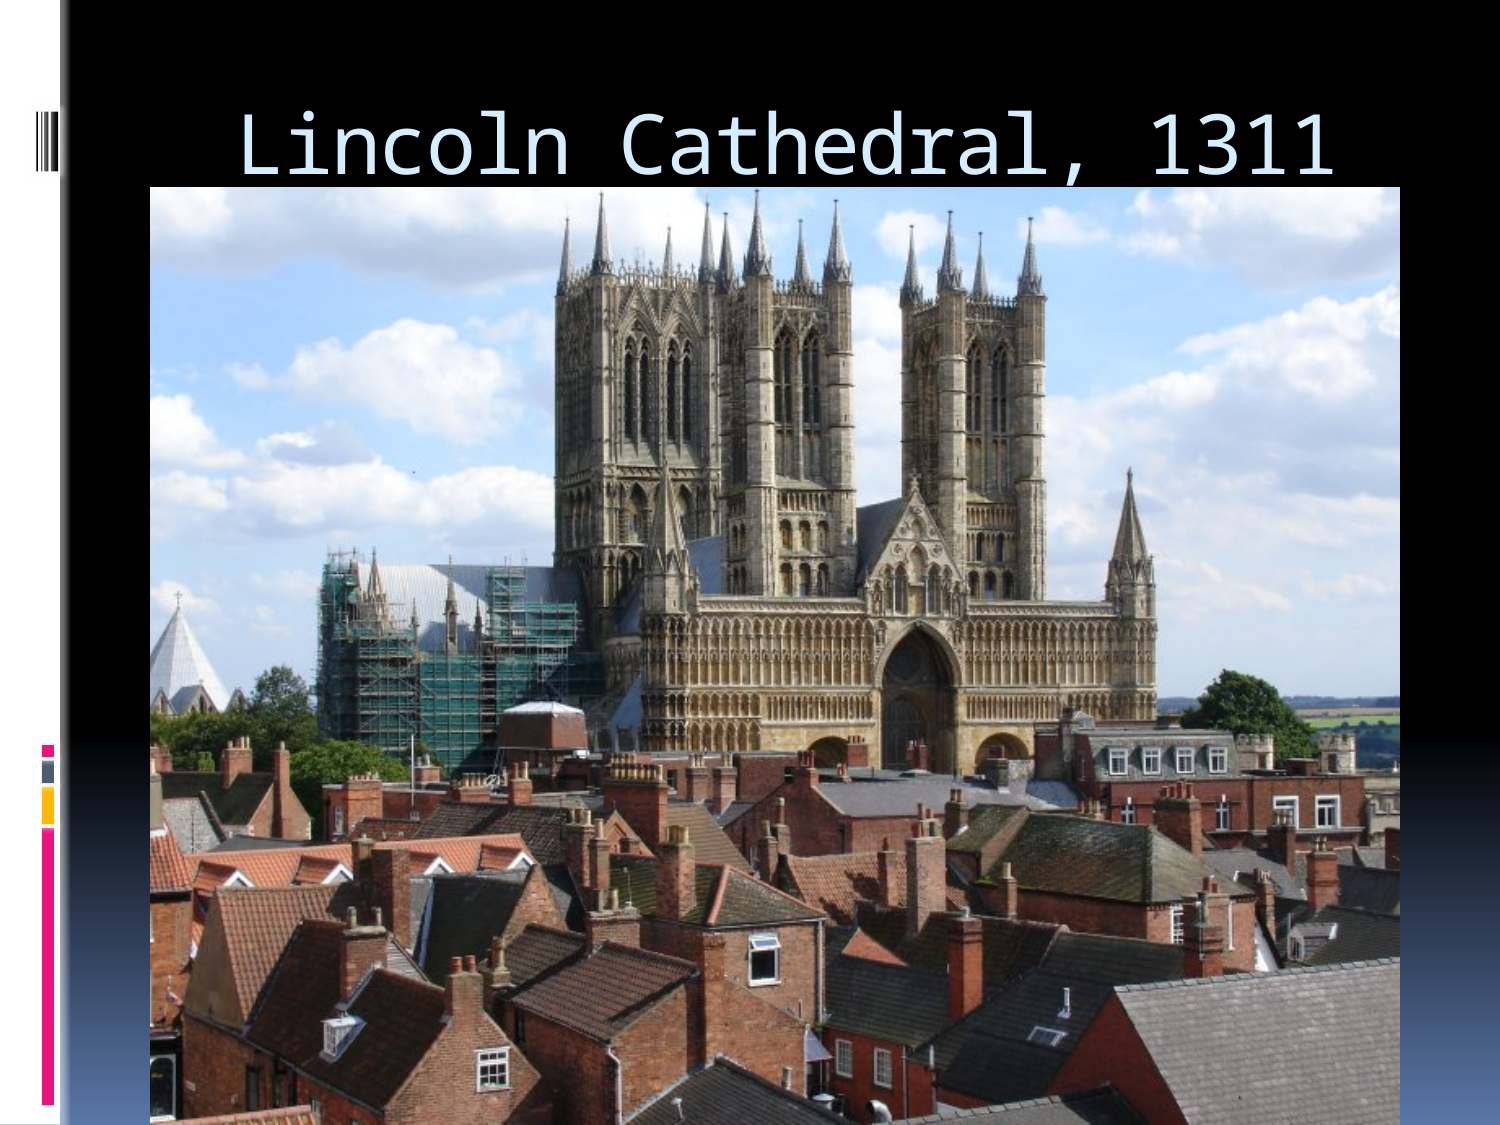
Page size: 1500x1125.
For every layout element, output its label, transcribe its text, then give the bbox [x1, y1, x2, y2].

title Lincoln Cathedral, 1311 [150, 83, 1425, 234]
picture [149, 187, 1401, 1125]
